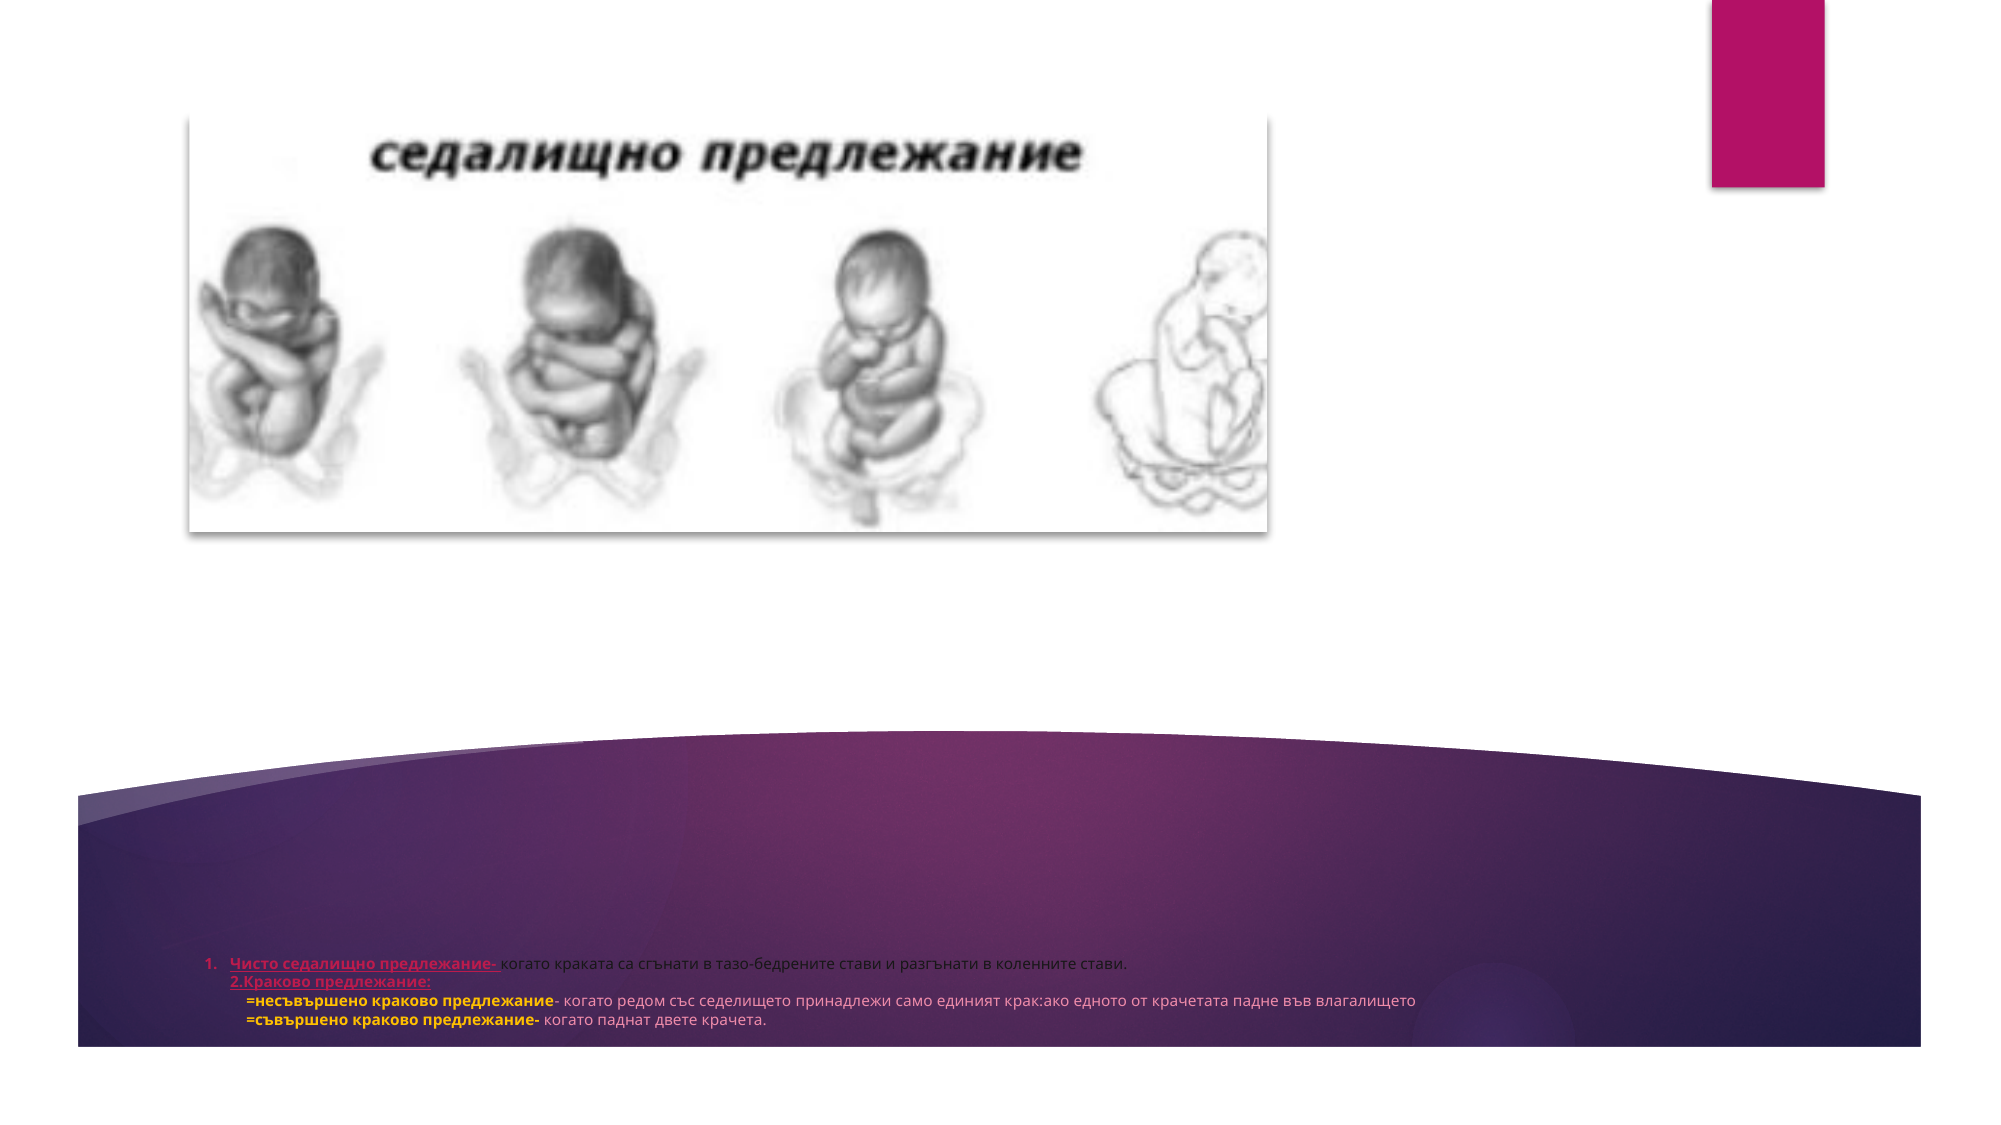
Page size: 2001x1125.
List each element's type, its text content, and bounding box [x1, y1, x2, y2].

picture [189, 112, 1268, 532]
title Чисто седалищно предлежание- когато краката са сгънати в тазо-бедрените стави и разгънати в коленните стави. 2.Краково предлежание: =несъвършено краково предлежание- когато редом със седелището принадлежи само единият крак:ако едното от крачетата падне във влагалището =съвършено краково предлежание- когато паднат двете крачета. [189, 942, 1638, 1036]
